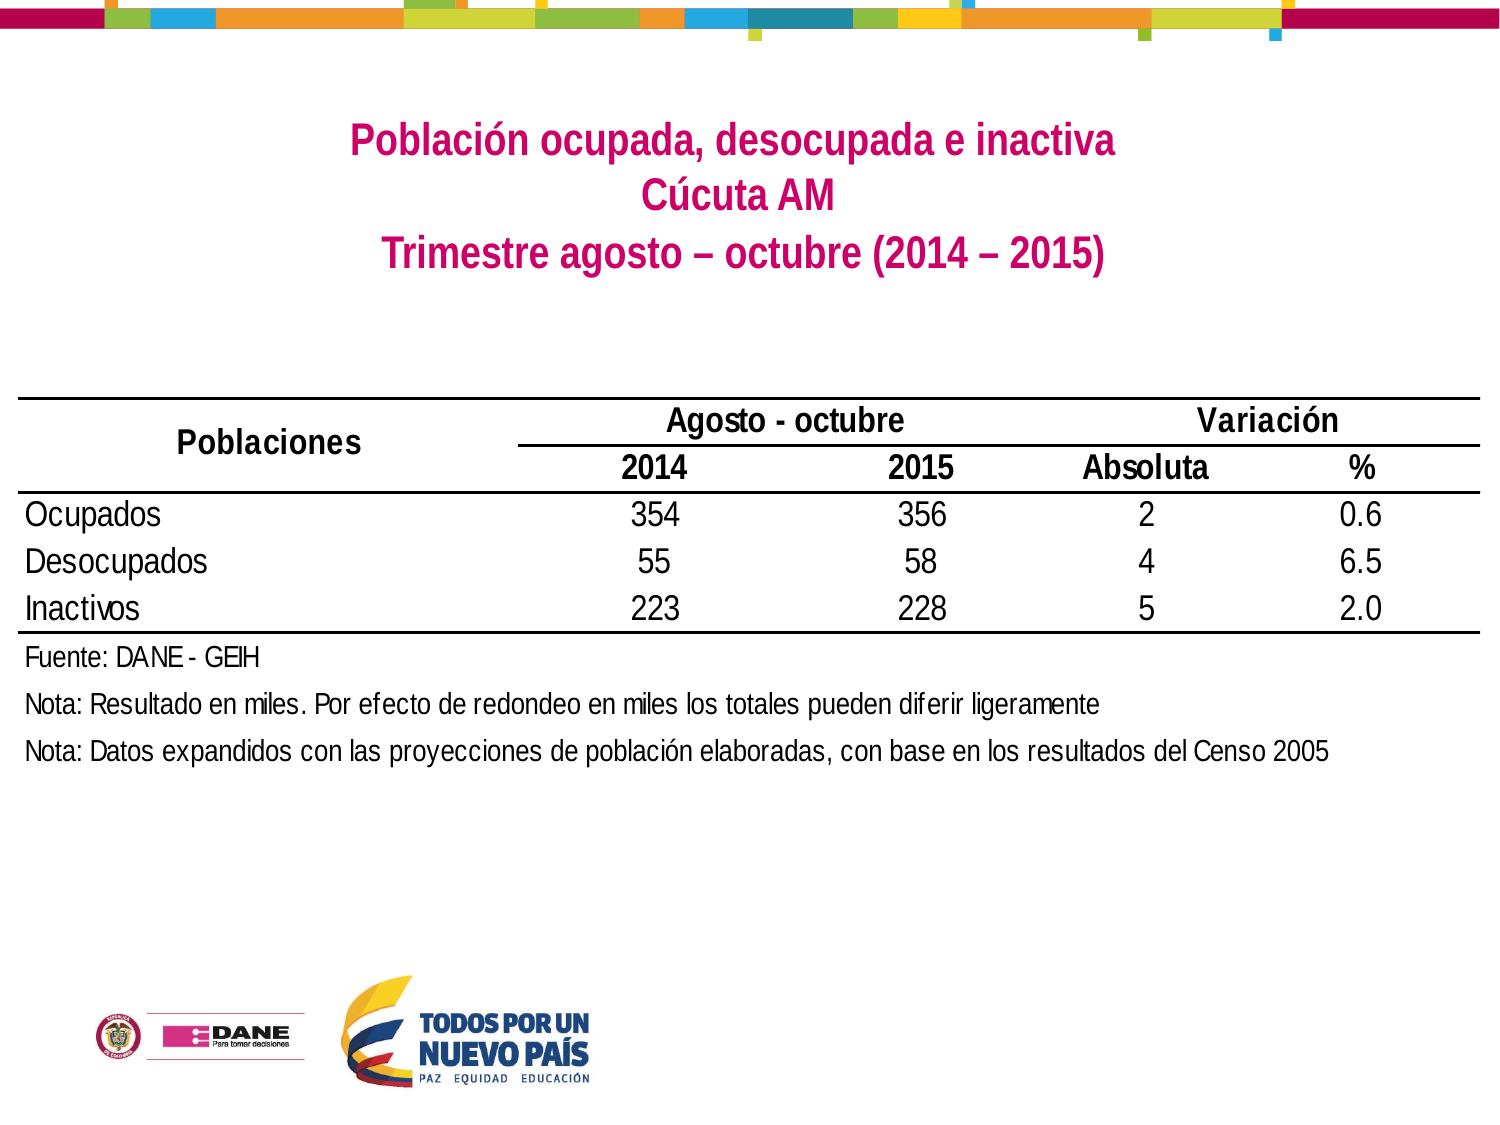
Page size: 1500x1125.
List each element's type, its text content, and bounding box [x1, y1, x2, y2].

picture [0, 0, 1500, 41]
picture [52, 955, 632, 1118]
text_box Población ocupada, desocupada e inactiva Cúcuta AM Trimestre agosto – octubre (2014 – 2015) [312, 101, 1164, 291]
picture [17, 396, 1483, 776]
